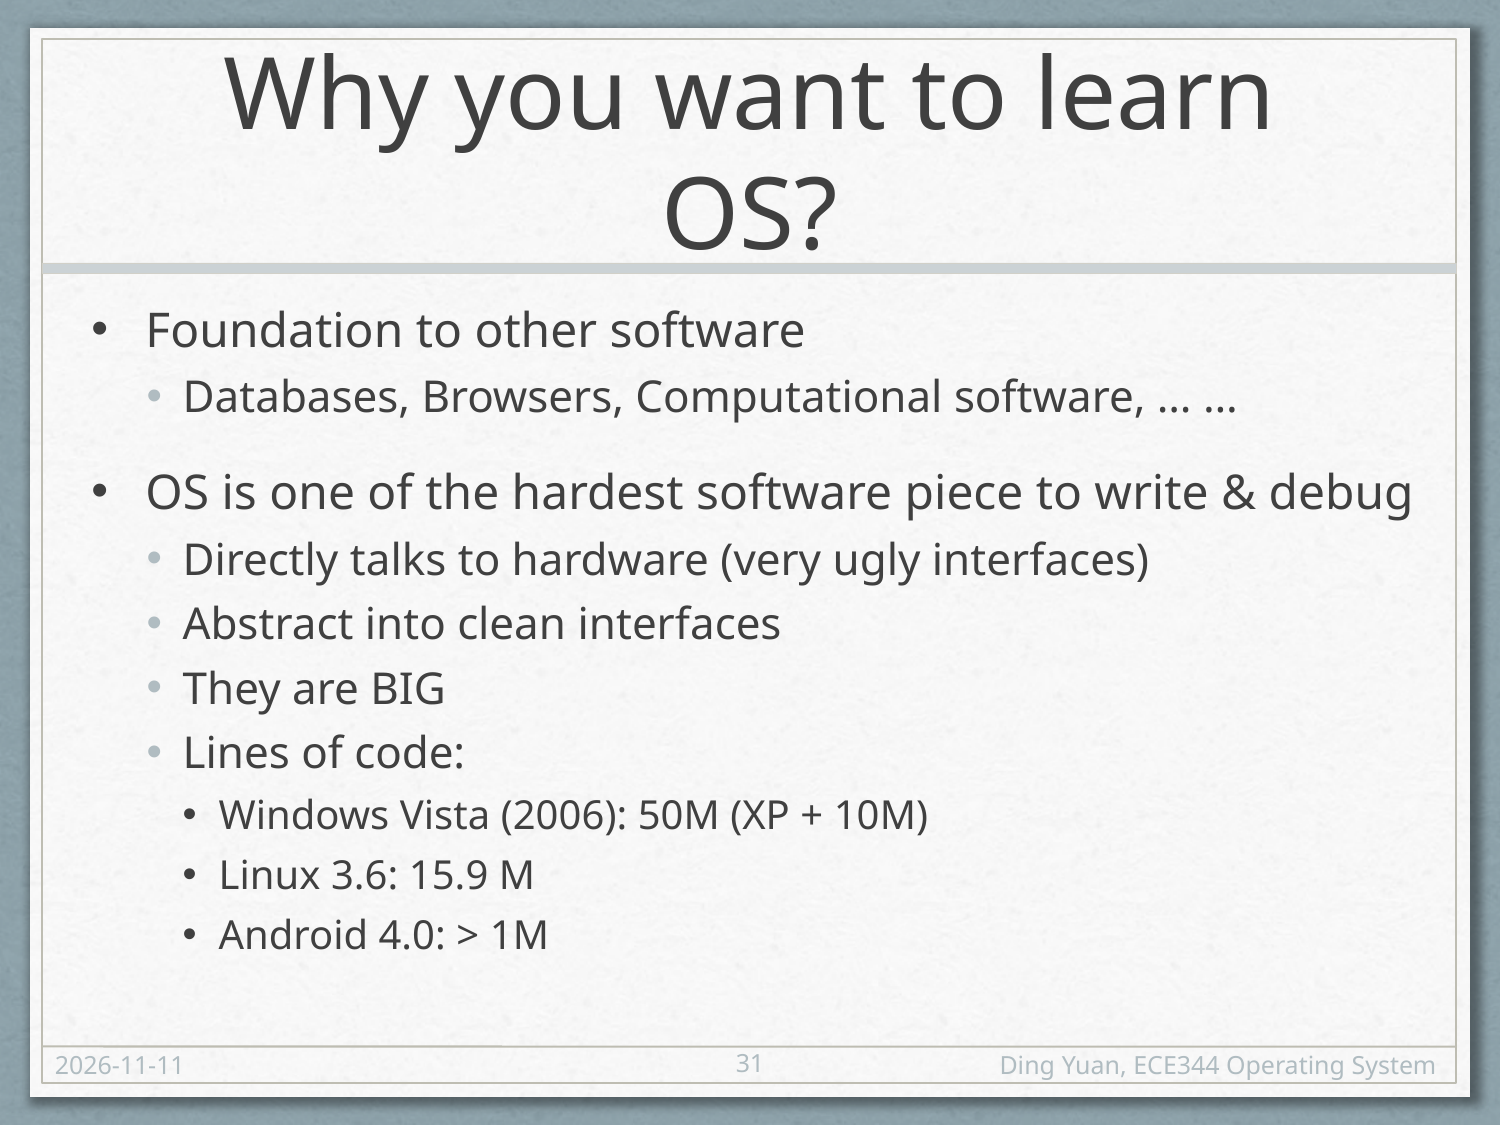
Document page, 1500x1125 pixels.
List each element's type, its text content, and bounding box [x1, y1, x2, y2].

footer Ding Yuan, ECE344 Operating System [977, 1045, 1453, 1088]
picture [30, 28, 1470, 1097]
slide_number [39, 1045, 390, 1088]
list Foundation to other software Databases, Browsers, Computational software, … … OS is one of the hardest software piece to write & debug Directly talks to hardware (very ugly interfaces) Abstract into clean interfaces They are BIG Lines of code: Windows Vista (2006): 50M (XP + 10M) Linux 3.6: 15.9 M Android 4.0: > 1M [76, 291, 1443, 1010]
slide_number 31 [687, 1042, 813, 1088]
title Why you want to learn OS? [147, 40, 1353, 260]
